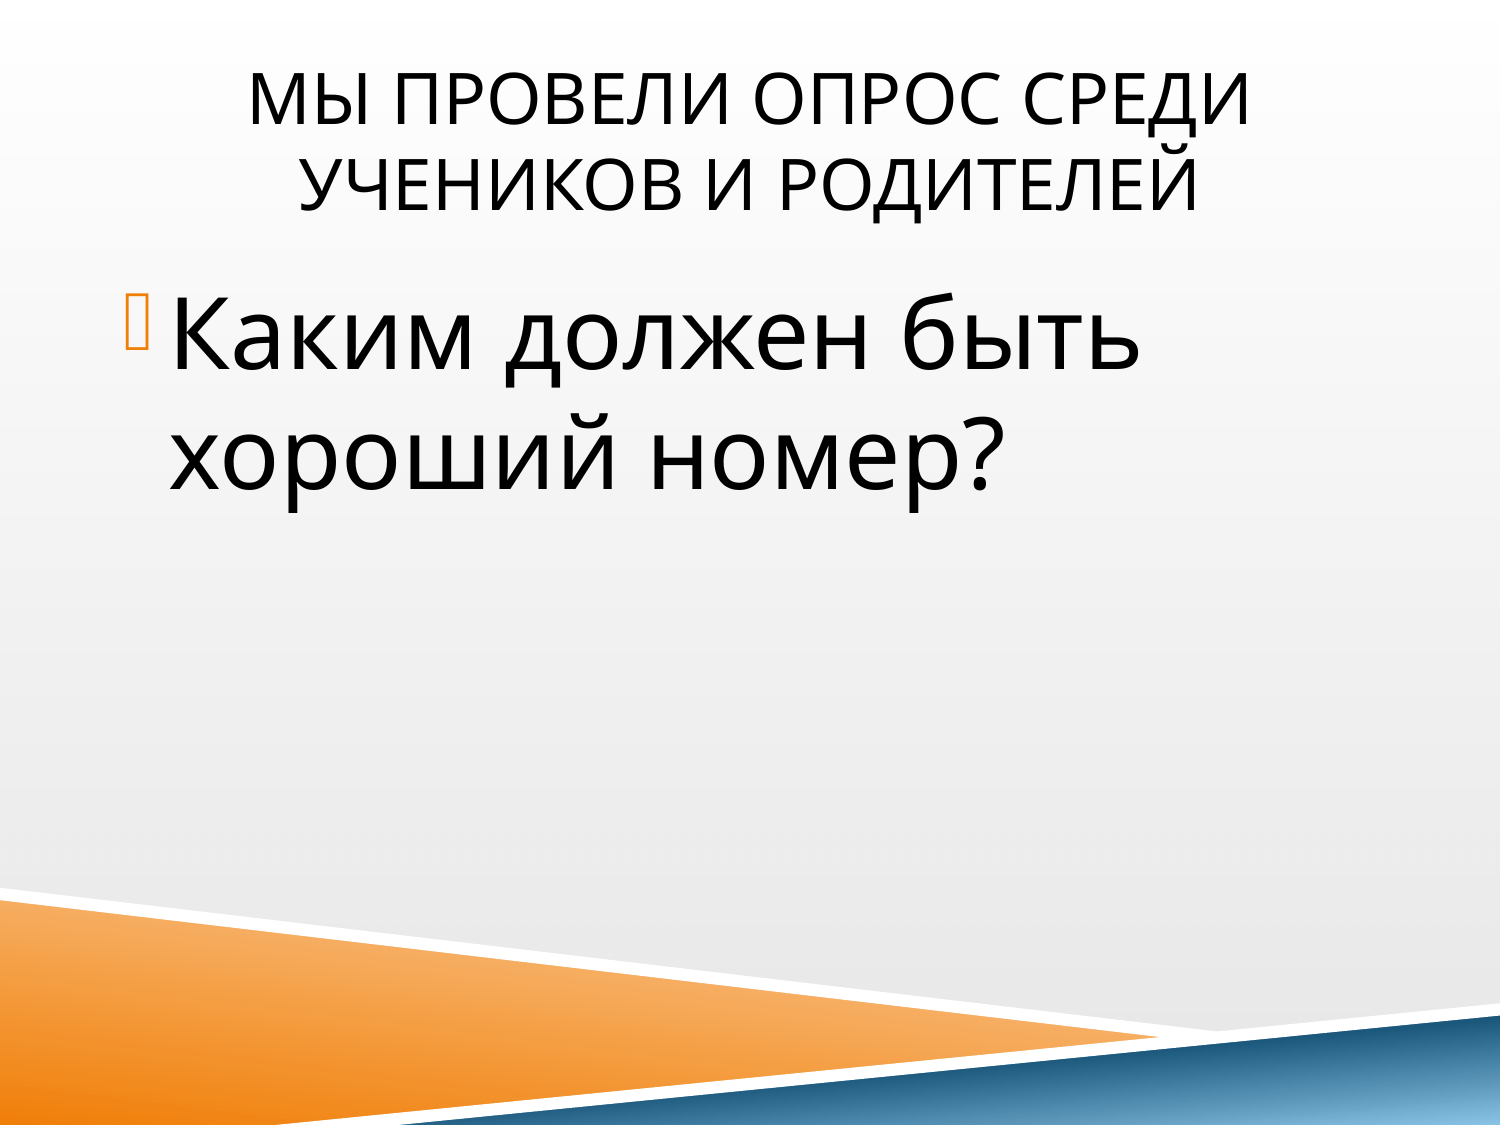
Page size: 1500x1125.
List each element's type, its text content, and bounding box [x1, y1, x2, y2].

list Каким должен быть хороший номер? [112, 262, 1388, 875]
title Мы провели опрос среди учеников и родителей [112, 45, 1388, 233]
